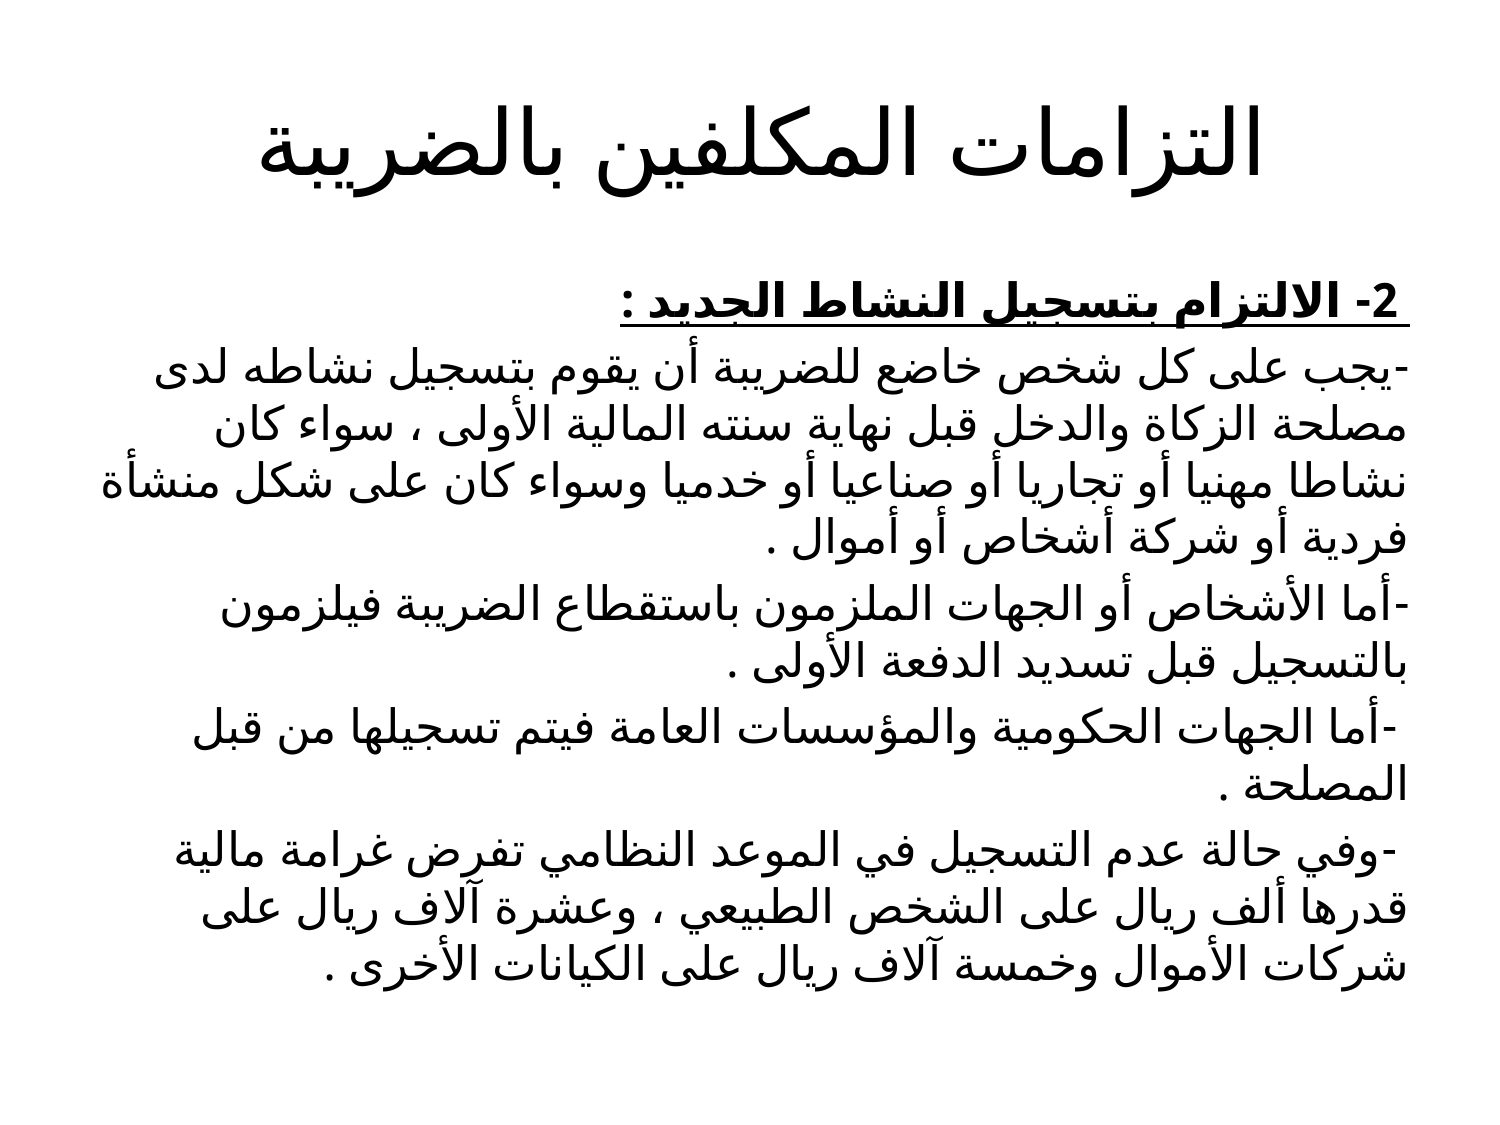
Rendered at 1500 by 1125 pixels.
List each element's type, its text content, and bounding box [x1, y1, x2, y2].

list 2- الالتزام بتسجيل النشاط الجديد : -يجب على كل شخص خاضع للضريبة أن يقوم بتسجيل نشاطه لدى مصلحة الزكاة والدخل قبل نهاية سنته المالية الأولى ، سواء كان نشاطا مهنيا أو تجاريا أو صناعيا أو خدميا وسواء كان على شكل منشأة فردية أو شركة أشخاص أو أموال . -أما الأشخاص أو الجهات الملزمون باستقطاع الضريبة فيلزمون بالتسجيل قبل تسديد الدفعة الأولى . -أما الجهات الحكومية والمؤسسات العامة فيتم تسجيلها من قبل المصلحة . -وفي حالة عدم التسجيل في الموعد النظامي تفرض غرامة مالية قدرها ألف ريال على الشخص الطبيعي ، وعشرة آلاف ريال على شركات الأموال وخمسة آلاف ريال على الكيانات الأخرى . [75, 262, 1425, 1005]
title التزامات المكلفين بالضريبة [75, 45, 1425, 233]
